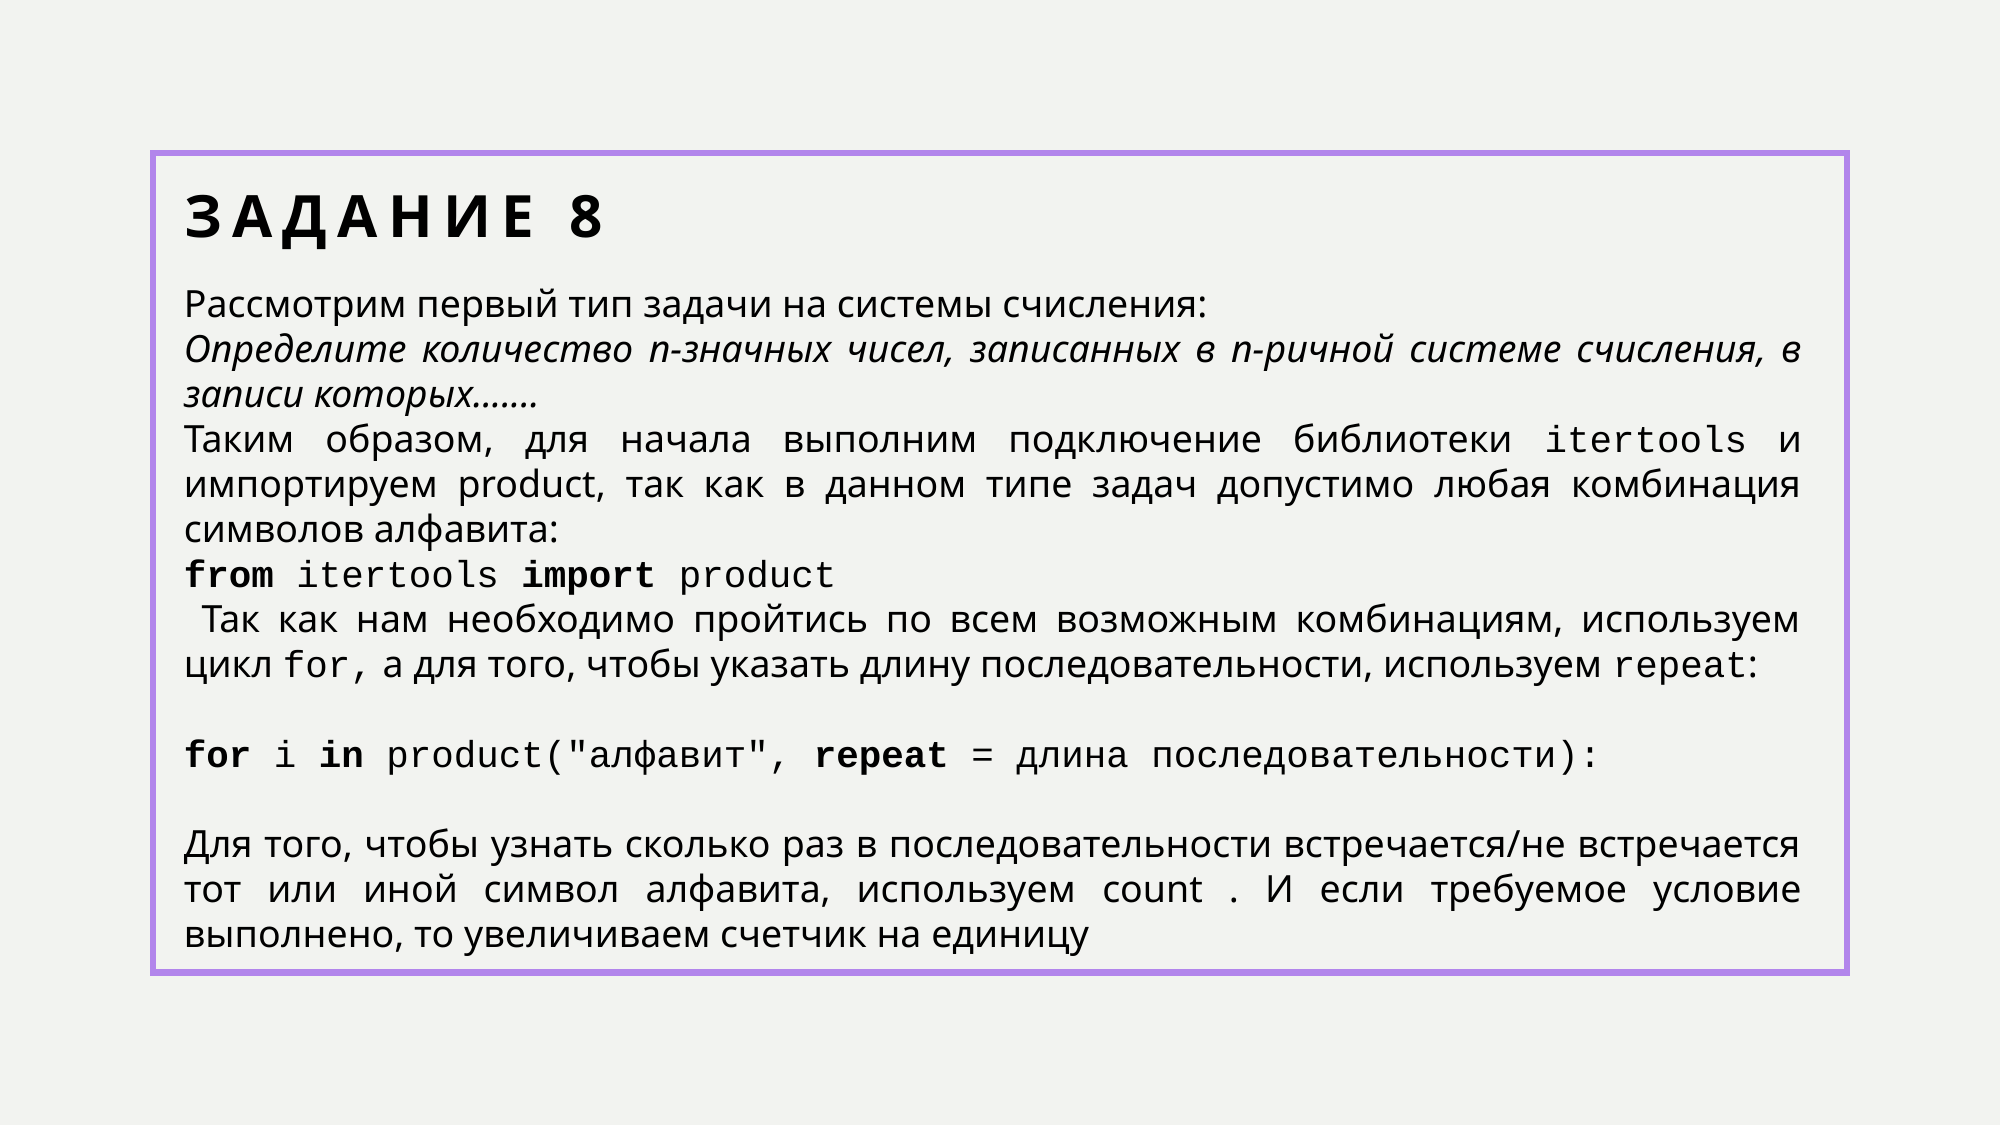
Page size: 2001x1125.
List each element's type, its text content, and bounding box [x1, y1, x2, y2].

text_box Рассмотрим первый тип задачи на системы счисления: Определите количество n-значных чисел, записанных в n-ричной системе счисления, в записи которых....... Таким образом, для начала выполним подключение библиотеки itertools и импортируем product, так как в данном типе задач допустимо любая комбинация символов алфавита: from itertools import product Так как нам необходимо пройтись по всем возможным комбинациям, используем цикл for, а для того, чтобы указать длину последовательности, используем repeat: for i in product("алфавит", repeat = длина последовательности): Для того, чтобы узнать сколько раз в последовательности встречается/не встречается тот или иной символ алфавита, используем count . И если требуемое условие выполнено, то увеличиваем счетчик на единицу [169, 273, 1817, 963]
title Задание 8 [169, 80, 1642, 257]
